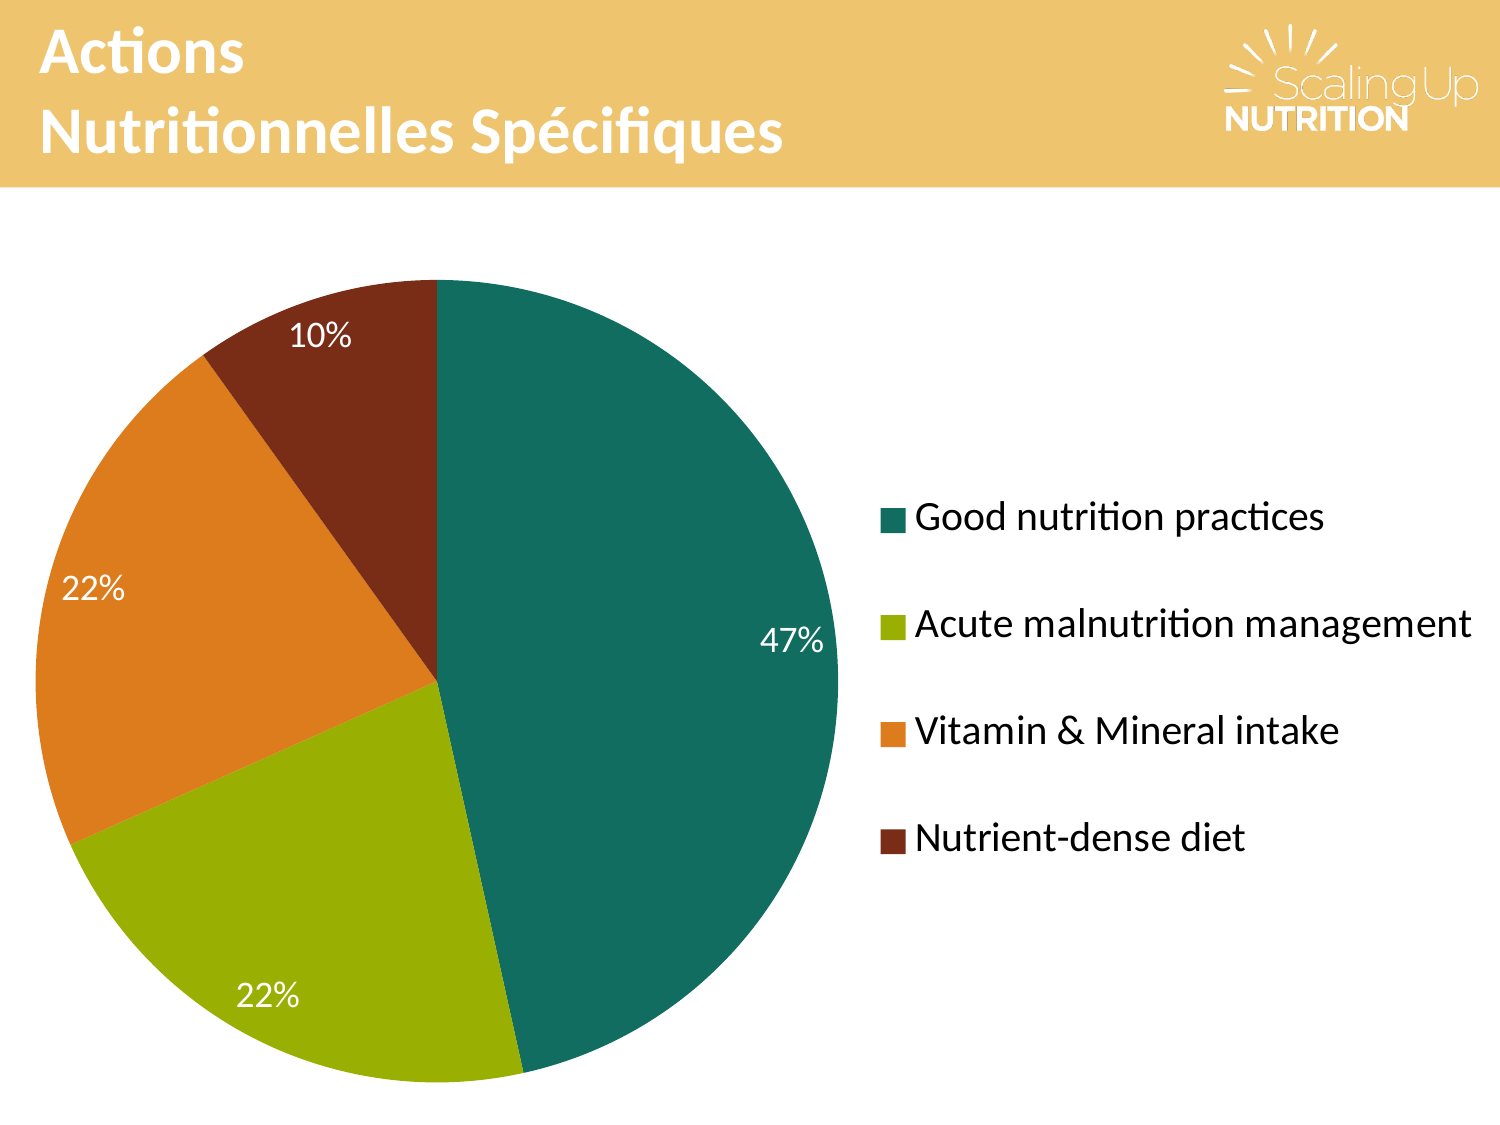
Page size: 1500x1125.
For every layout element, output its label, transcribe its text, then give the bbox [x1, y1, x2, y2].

text_box Actions Nutritionnelles Spécifiques [24, 0, 1204, 175]
text_box [0, 0, 1500, 190]
picture [1224, 24, 1478, 132]
chart [5, 237, 1500, 1125]
